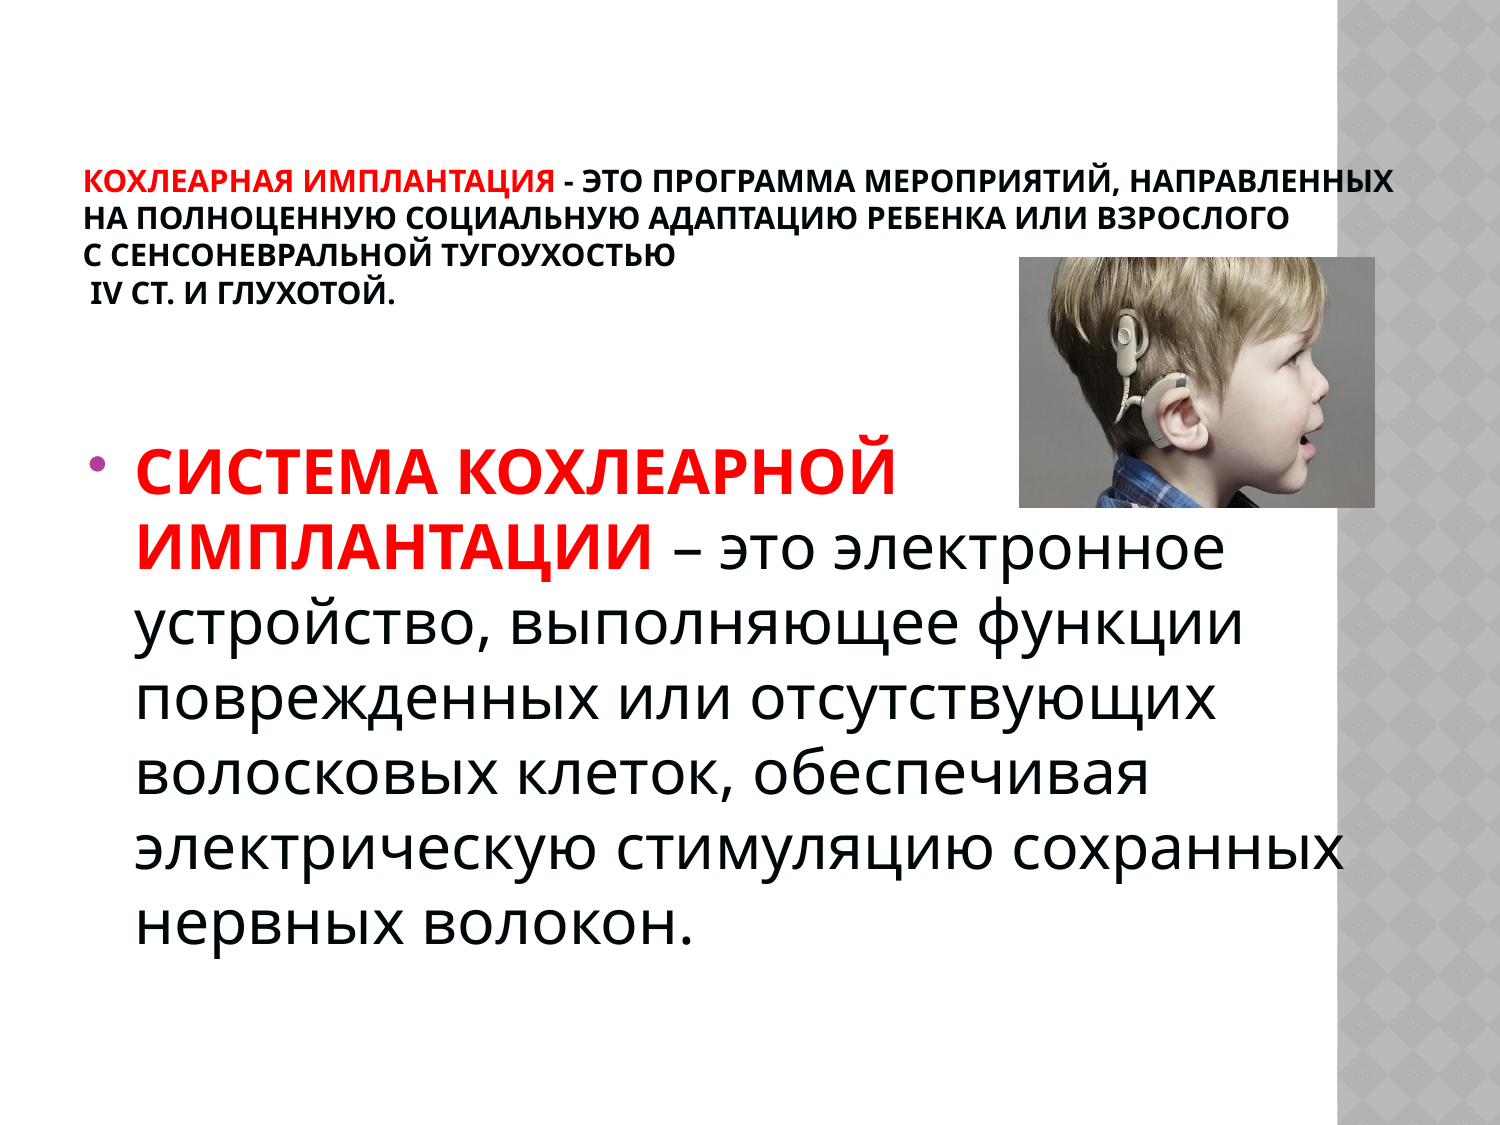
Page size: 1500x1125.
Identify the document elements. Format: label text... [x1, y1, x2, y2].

list СИСТЕМА КОХЛЕАРНОЙ ИМПЛАНТАЦИИ – это электронное устройство, выполняющее функции поврежденных или отсутствующих волосковых клеток, обеспечивая электрическую стимуляцию сохранных нервных волокон. [75, 425, 1425, 1005]
picture [1019, 257, 1376, 509]
title КОХЛЕАРНАЯ ИМПЛАНТАЦИЯ - это программа мероприятий, направленных на полноценную социальную адаптацию ребенка или взрослого с сенсоневральной тугоухостью IV ст. и глухотой. [75, 45, 1425, 375]
